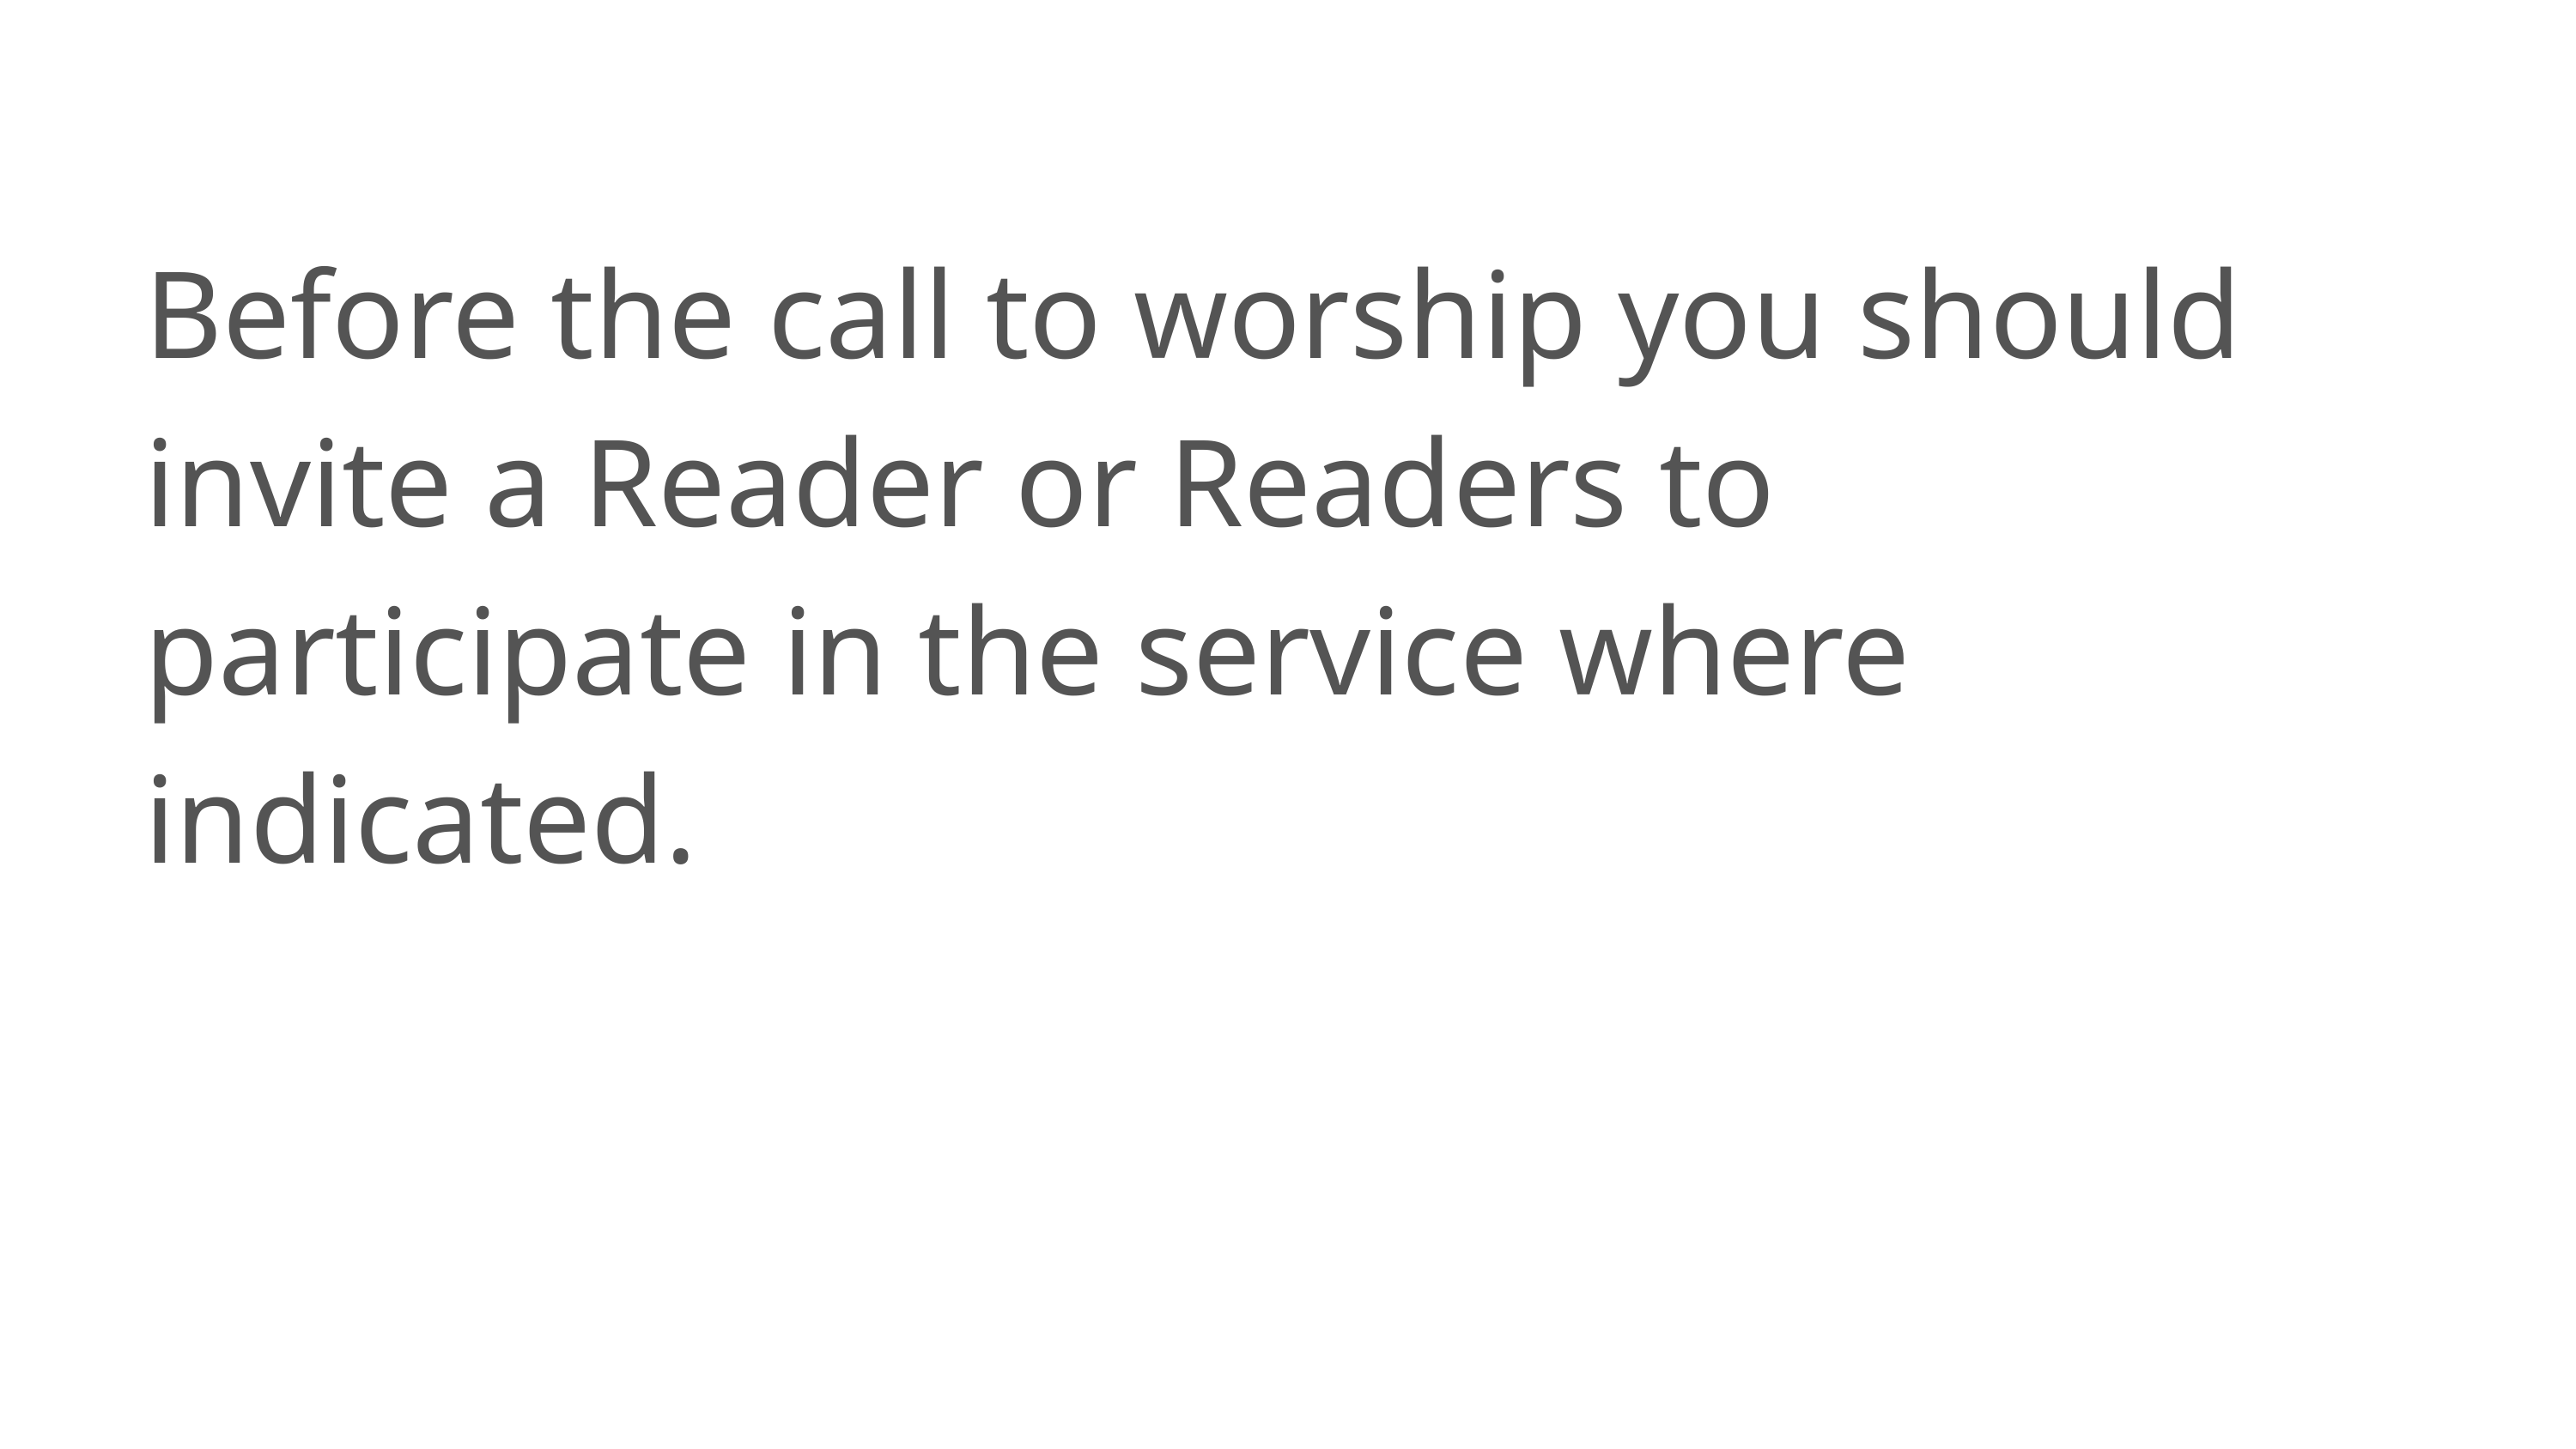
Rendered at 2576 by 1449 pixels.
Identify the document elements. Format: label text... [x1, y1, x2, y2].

text_box Before the call to worship you should invite a Reader or Readers to participate in the service where indicated. [144, 214, 2243, 888]
